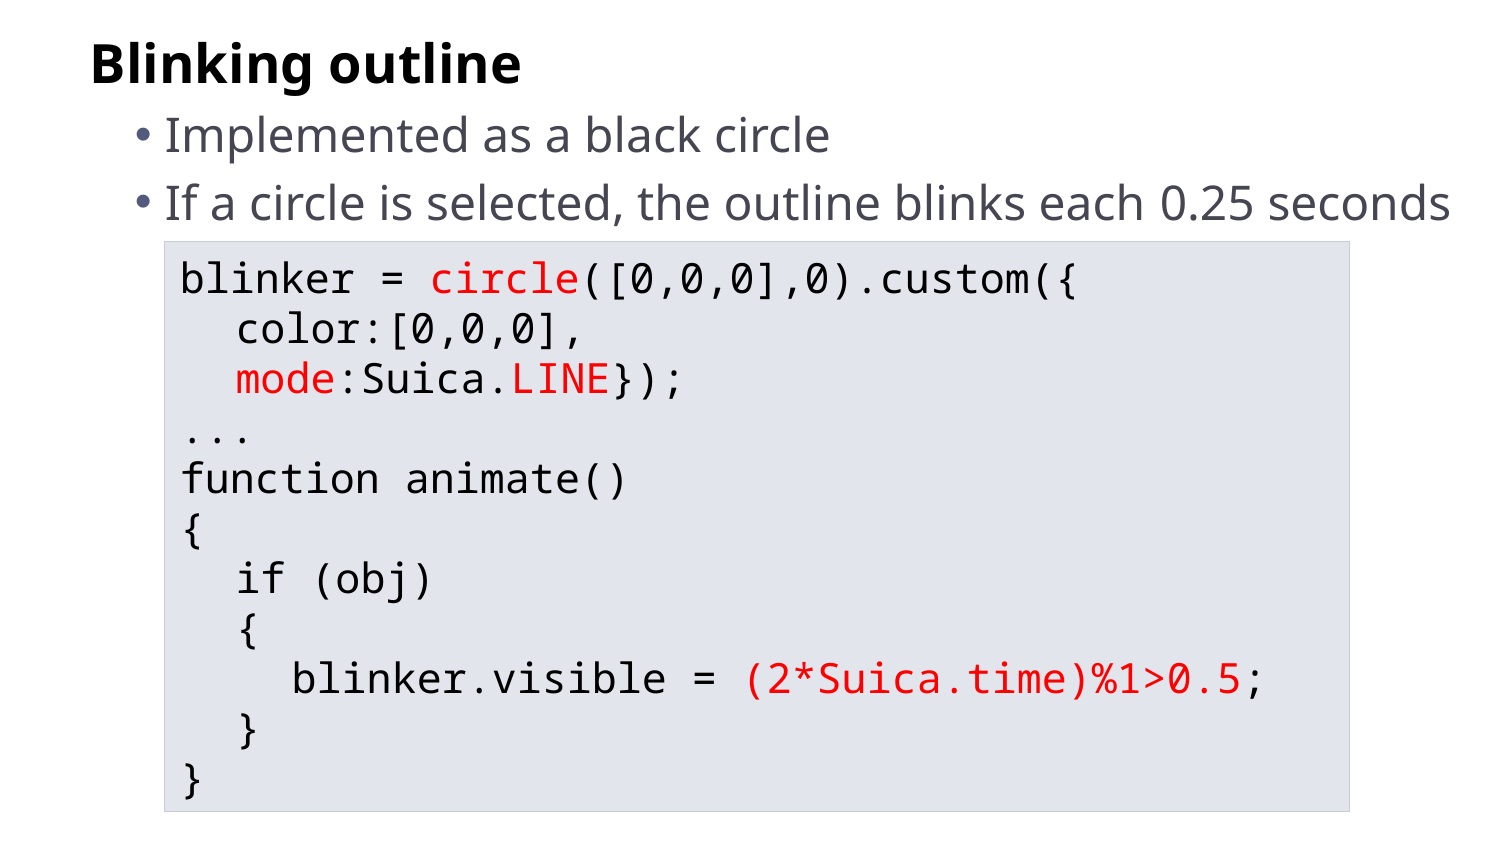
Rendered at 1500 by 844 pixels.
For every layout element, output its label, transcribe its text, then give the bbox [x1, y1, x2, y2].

text_box blinker = circle([0,0,0],0).custom({ color:[0,0,0], mode:Suica.LINE}); ... function animate() { if (obj) { blinker.visible = (2*Suica.time)%1>0.5; } } [164, 241, 1350, 812]
list Blinking outline Implemented as a black circle If a circle is selected, the outline blinks each 0.25 seconds [75, 21, 1475, 835]
